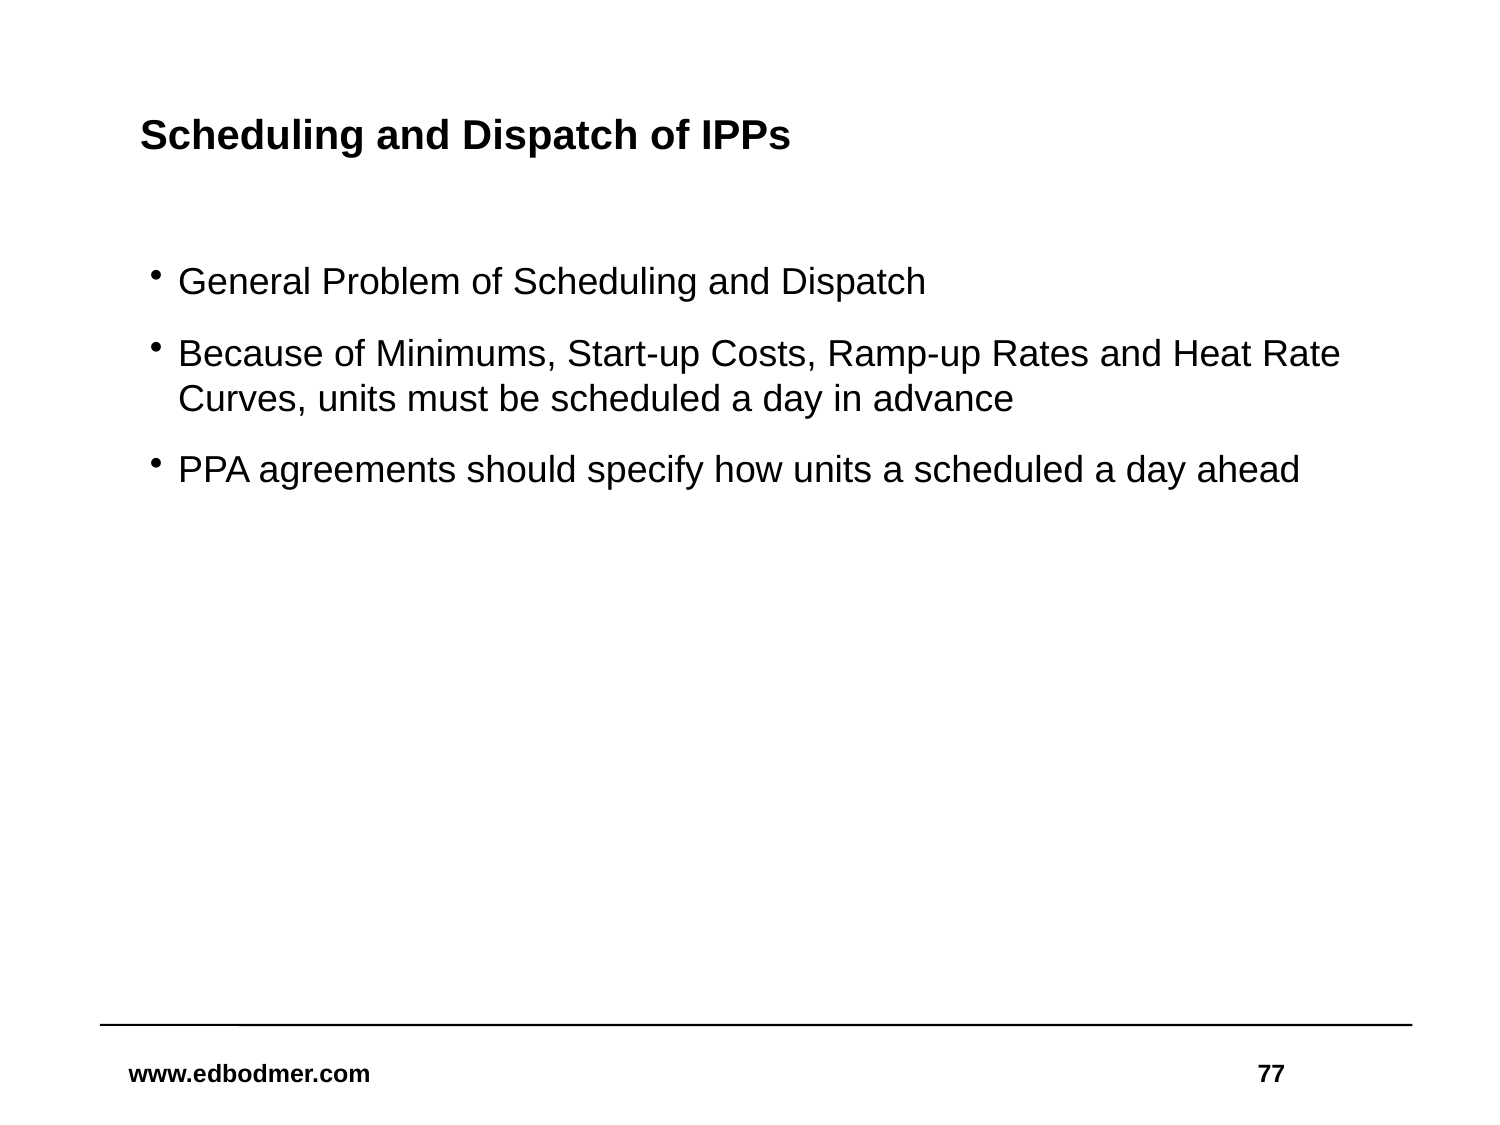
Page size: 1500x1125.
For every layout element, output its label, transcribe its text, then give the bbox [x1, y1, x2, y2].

list General Problem of Scheduling and Dispatch Because of Minimums, Start-up Costs, Ramp-up Rates and Heat Rate Curves, units must be scheduled a day in advance PPA agreements should specify how units a scheduled a day ahead [125, 249, 1375, 1000]
title Scheduling and Dispatch of IPPs [125, 99, 1288, 225]
